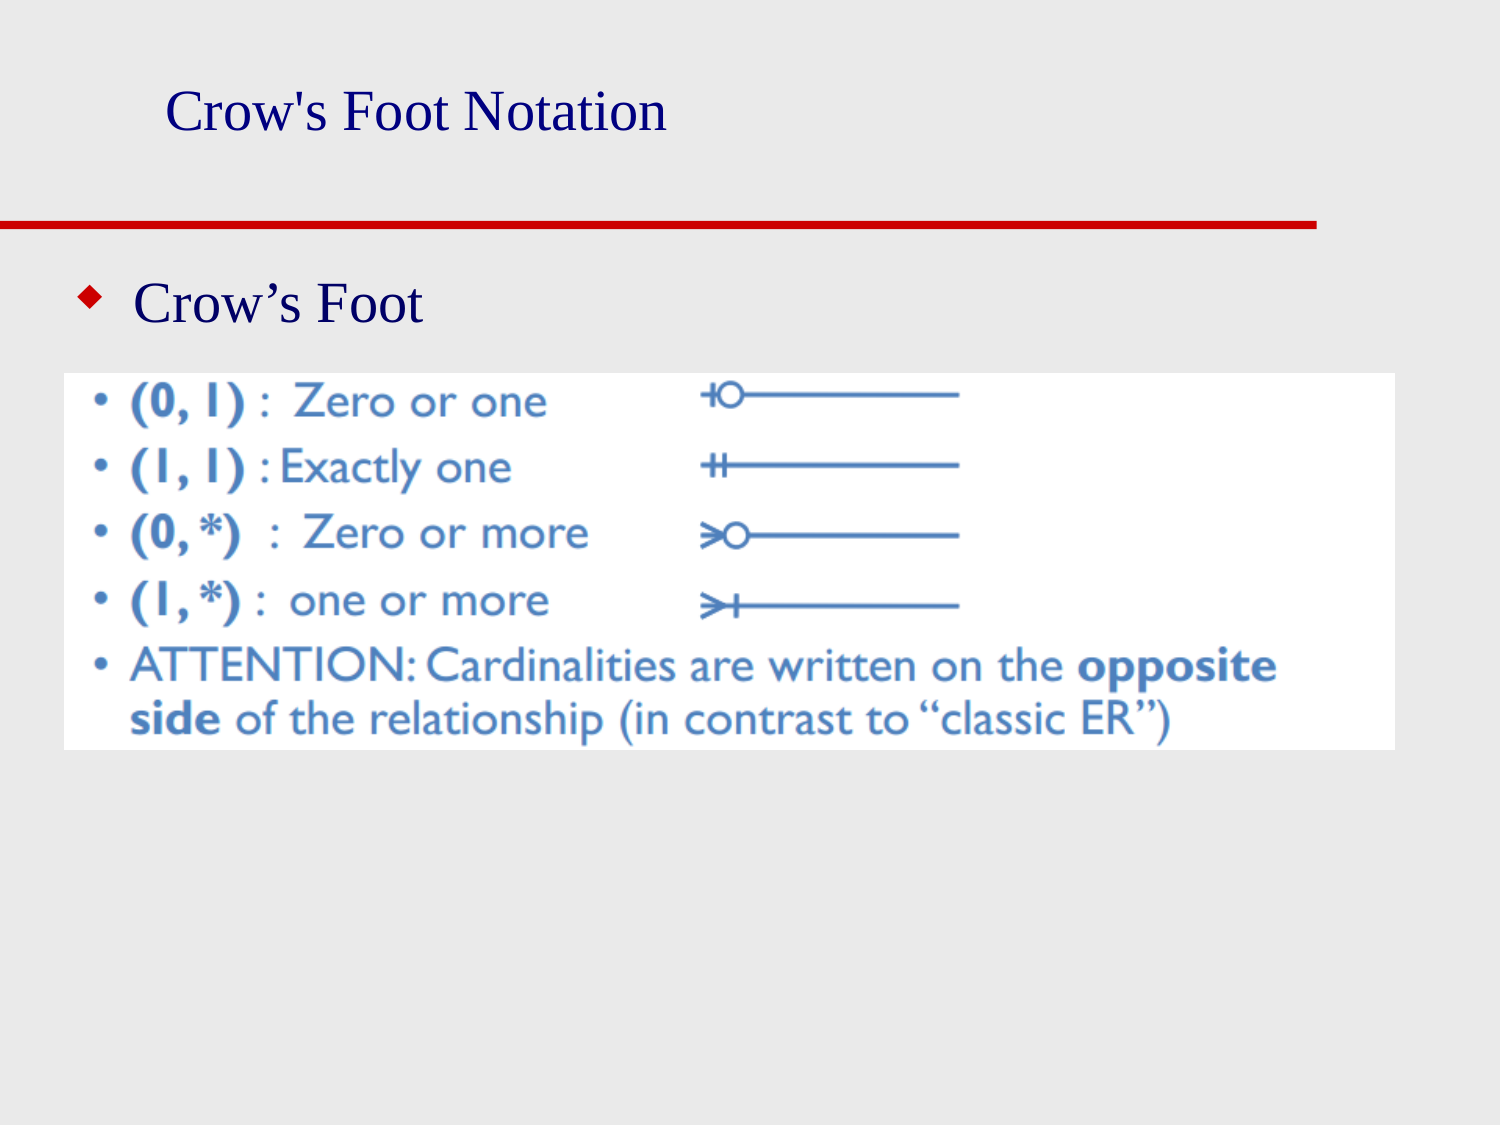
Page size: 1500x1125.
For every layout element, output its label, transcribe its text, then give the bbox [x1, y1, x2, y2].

list Crow’s Foot [62, 174, 1463, 1038]
picture [64, 373, 1395, 751]
title Crow's Foot Notation [0, 0, 1500, 151]
